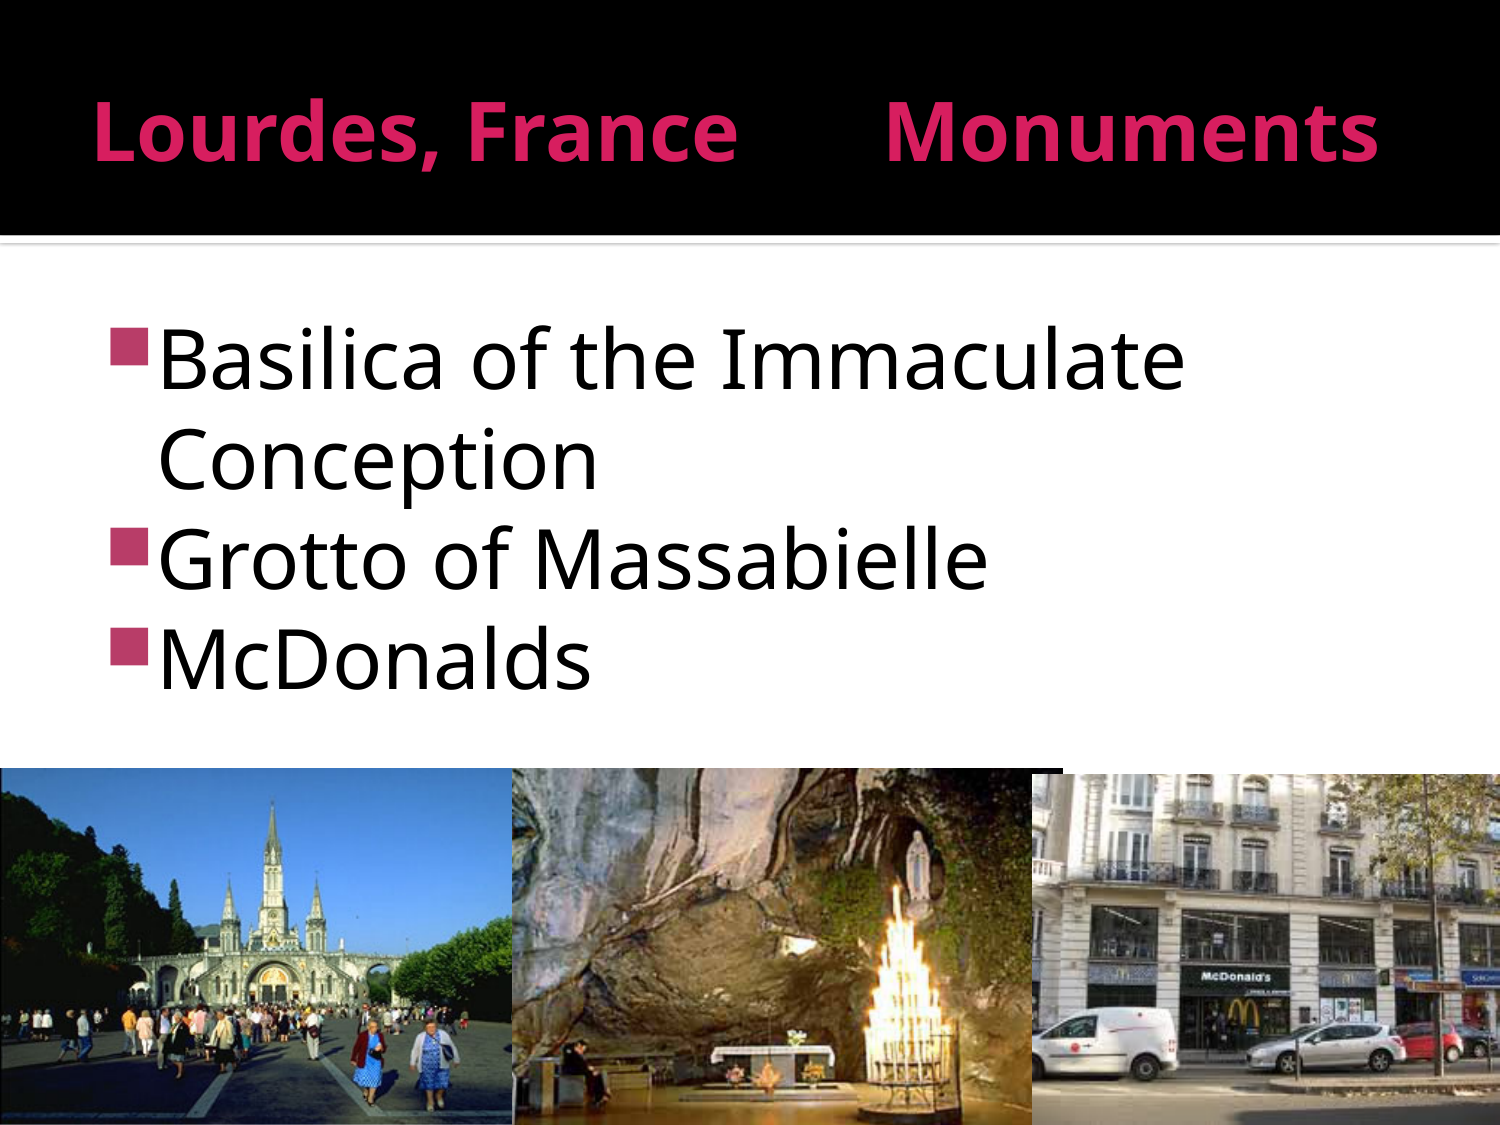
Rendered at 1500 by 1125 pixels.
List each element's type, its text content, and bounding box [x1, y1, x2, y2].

list Basilica of the Immaculate Conception Grotto of Massabielle McDonalds [75, 291, 1425, 773]
picture [0, 768, 1500, 1125]
title Lourdes, France Monuments [75, 25, 1425, 231]
